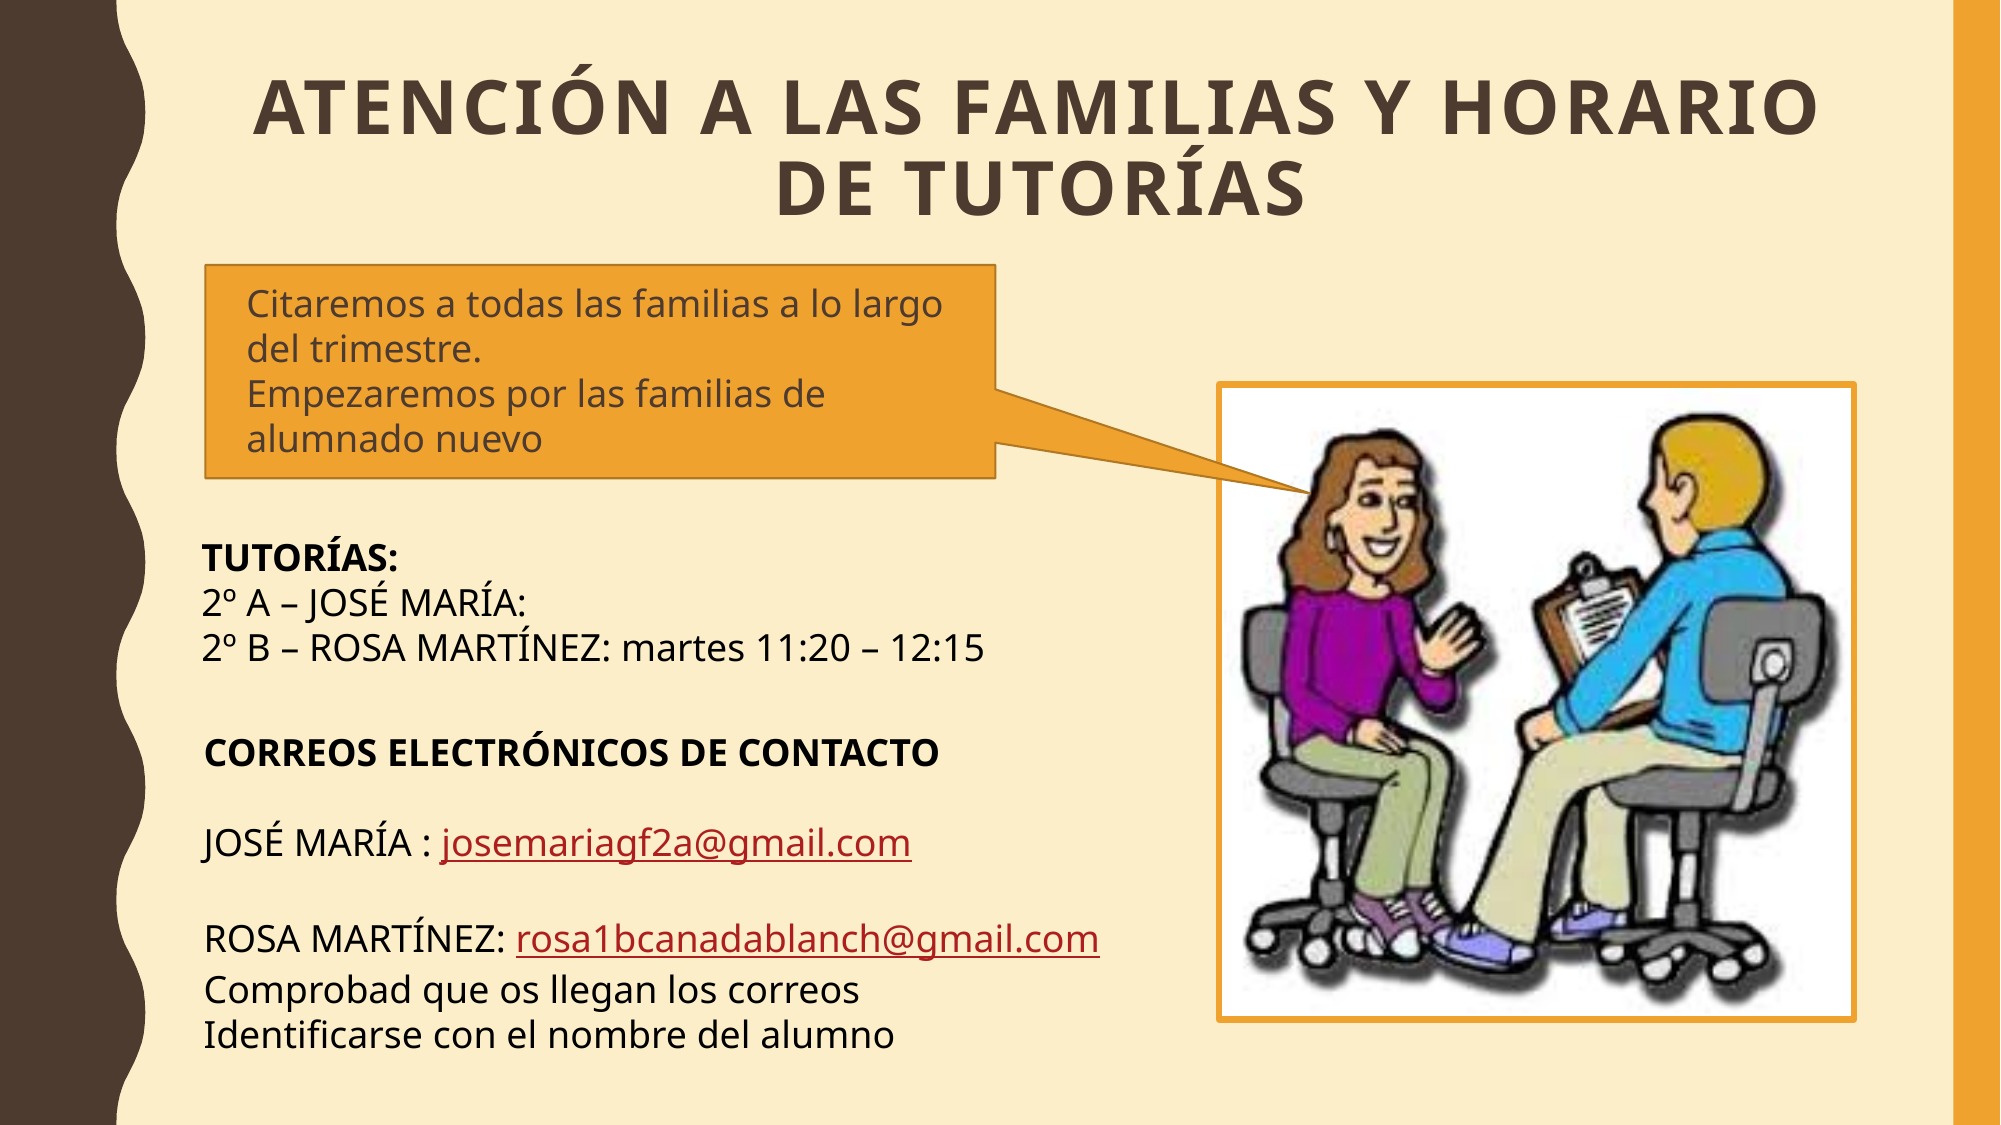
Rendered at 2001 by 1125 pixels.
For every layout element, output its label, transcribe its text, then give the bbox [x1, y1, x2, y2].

text_box [204, 263, 1222, 481]
title ATENCIÓN A LAS FAMILIAS Y HORARIO DE TUTORÍAS [205, 62, 1875, 240]
text_box TUTORÍAS: 2º A – JOSÉ MARÍA: 2º B – ROSA MARTÍNEZ: martes 11:20 – 12:15 [186, 526, 1129, 677]
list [1222, 387, 1851, 1017]
text_box CORREOS ELECTRÓNICOS DE CONTACTO JOSÉ MARÍA : josemariagf2a@gmail.com ROSA MARTÍNEZ: rosa1bcanadablanch@gmail.com Comprobad que os llegan los correos Identificarse con el nombre del alumno [188, 721, 1129, 1064]
text_box Citaremos a todas las familias a lo largo del trimestre. Empezaremos por las familias de alumnado nuevo [231, 273, 970, 468]
